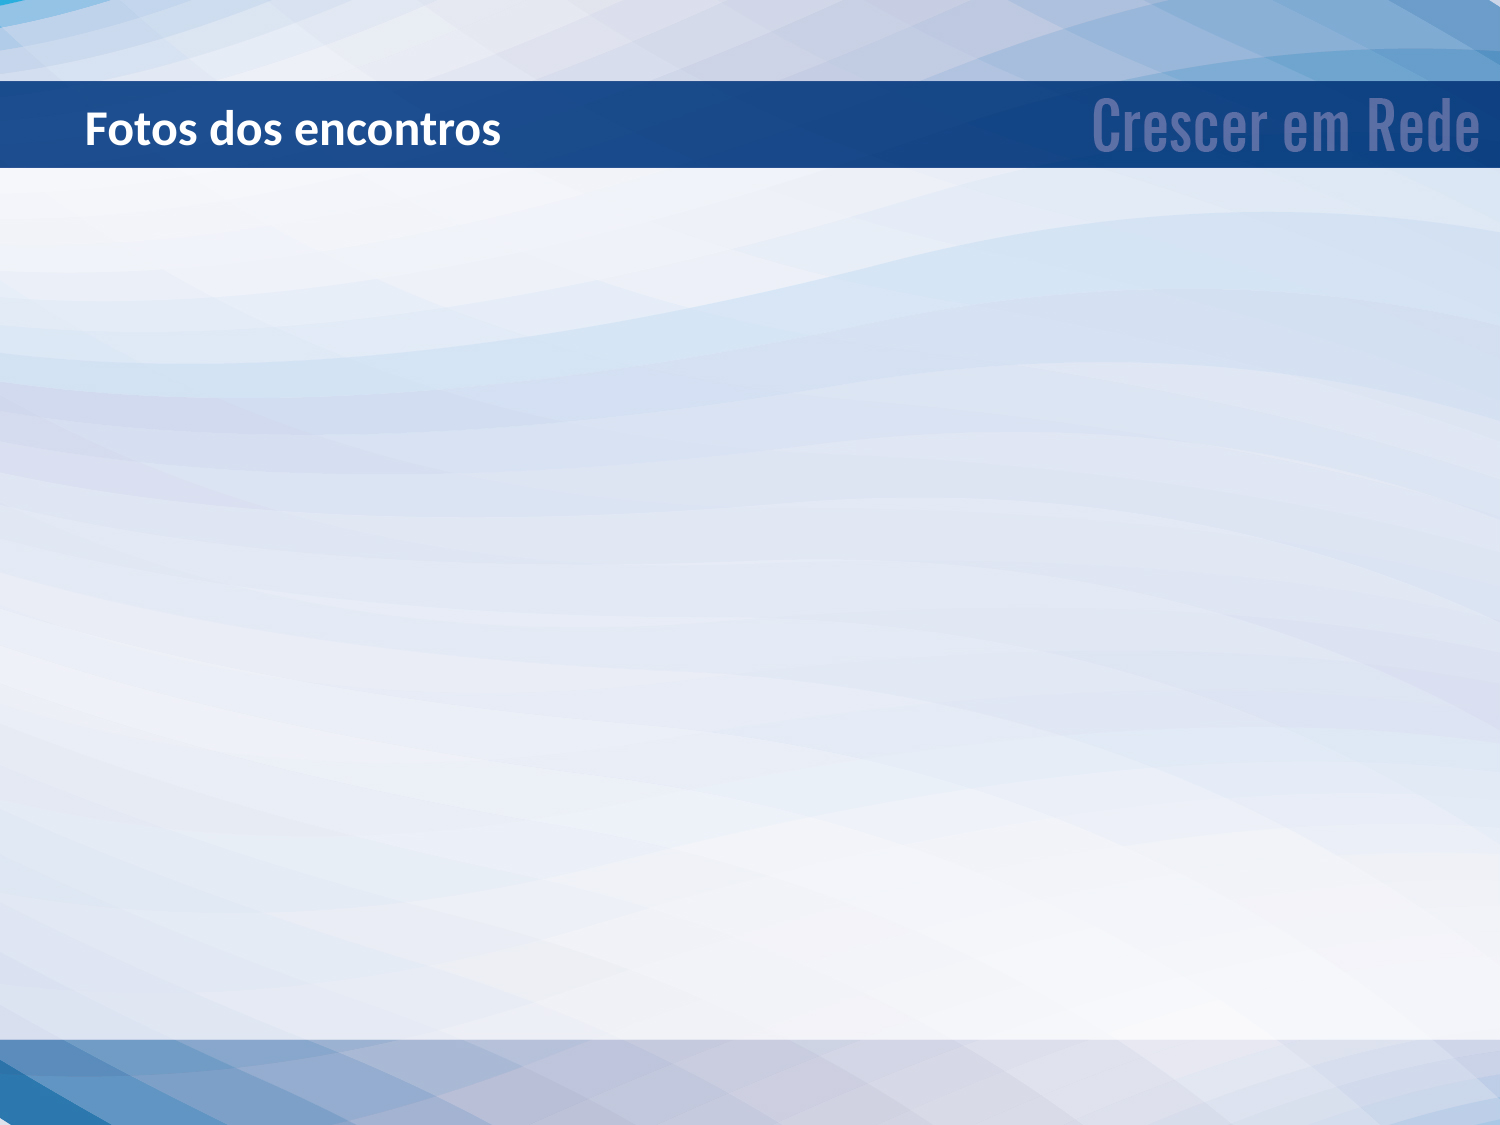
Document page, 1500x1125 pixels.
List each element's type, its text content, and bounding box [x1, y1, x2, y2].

picture [0, 0, 1500, 1125]
text_box Fotos dos encontros [70, 88, 1430, 163]
